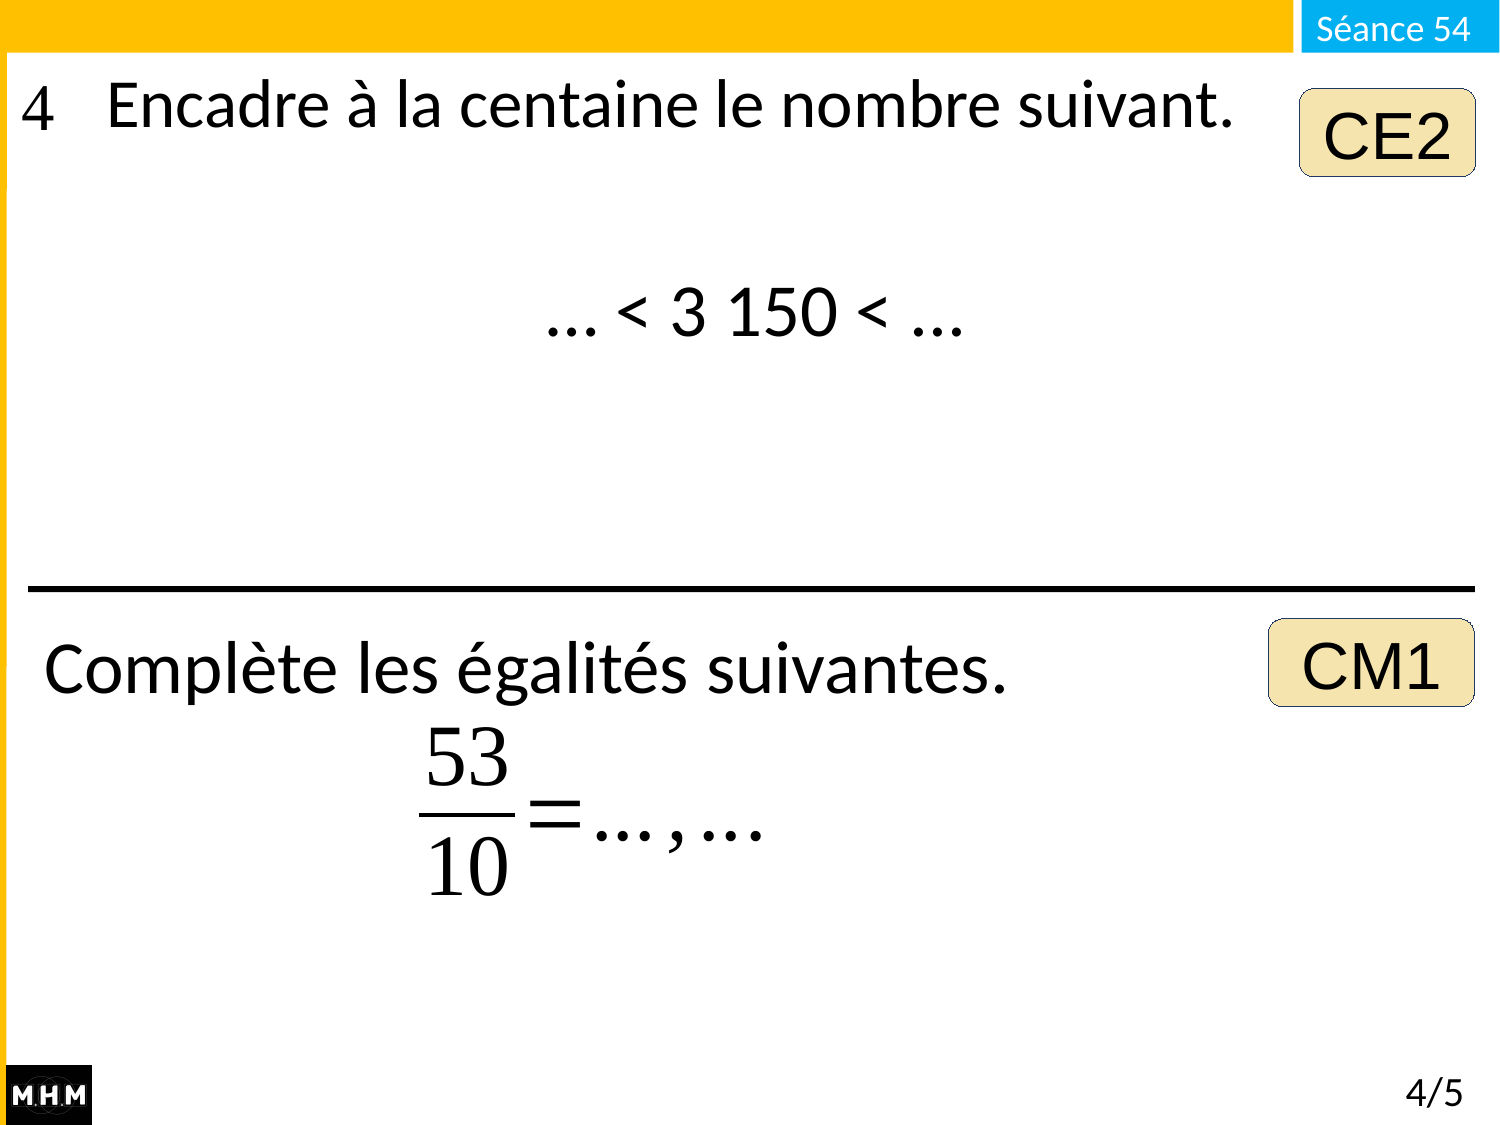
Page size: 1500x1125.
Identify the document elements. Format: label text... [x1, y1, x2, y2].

text_box Encadre à la centaine le nombre suivant. [91, 60, 1330, 151]
text_box Complète les égalités suivantes. [29, 594, 1085, 746]
text_box 4/5 [1371, 1063, 1498, 1123]
text_box CE2 [1299, 88, 1476, 177]
picture [6, 1065, 92, 1125]
text_box CM1 [1268, 618, 1475, 707]
text_box … < 3 150 < ... [531, 236, 1014, 388]
